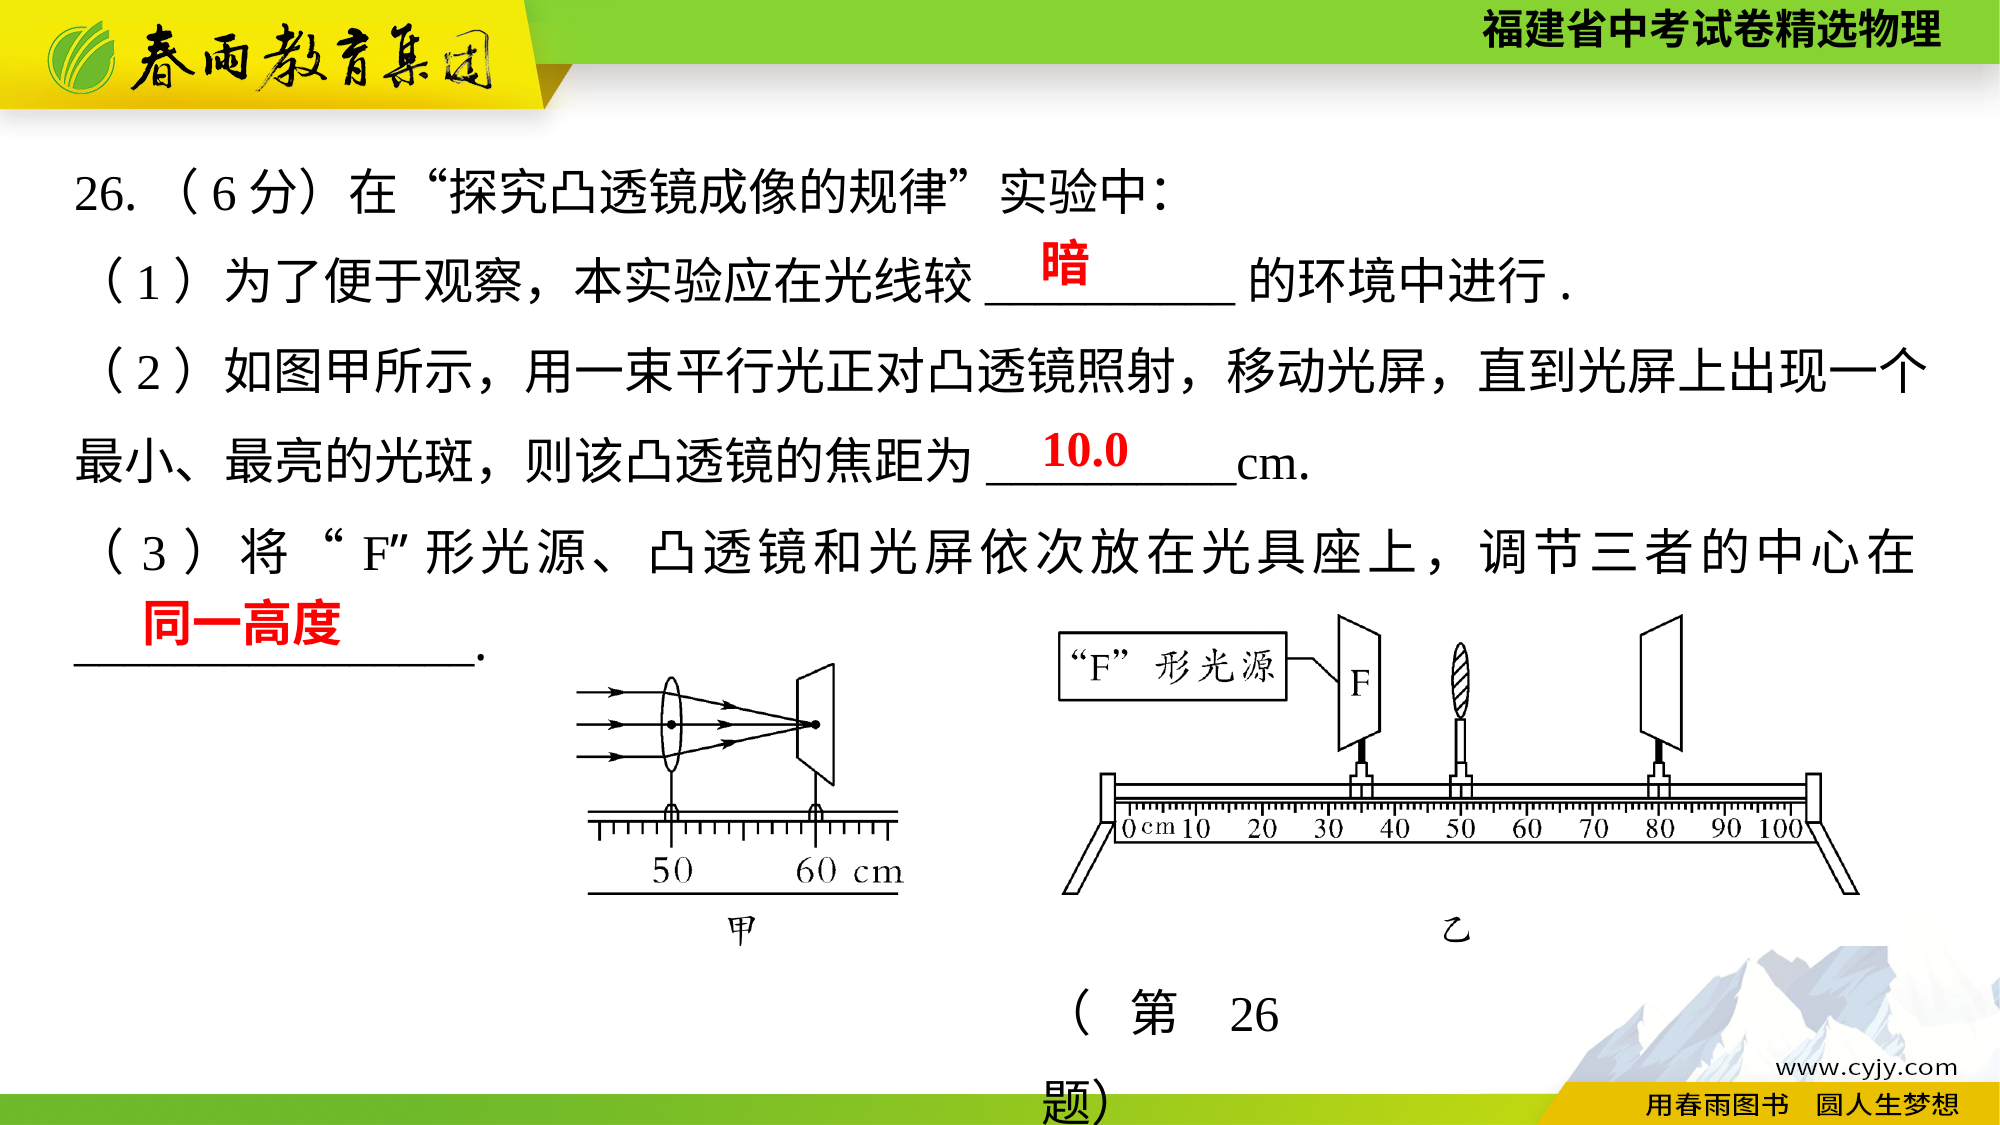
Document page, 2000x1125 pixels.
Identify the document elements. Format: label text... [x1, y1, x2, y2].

picture [0, 0, 2000, 1125]
text_box （第26题） [1026, 954, 1307, 1049]
text_box 暗 [1025, 223, 1106, 299]
text_box 10.0 [1026, 408, 1145, 484]
text_box 同一高度 [127, 583, 408, 659]
list 26.（6分）在“探究凸透镜成像的规律”实验中： （1）为了便于观察，本实验应在光线较__________的环境中进行. （2）如图甲所示，用一束平行光正对凸透镜照射，移动光屏，直到光屏上出现一个最小、最亮的光斑，则该凸透镜的焦距为__________cm. （3）将“F”形光源、凸透镜和光屏依次放在光具座上，调节三者的中心在________________. [59, 122, 1944, 683]
